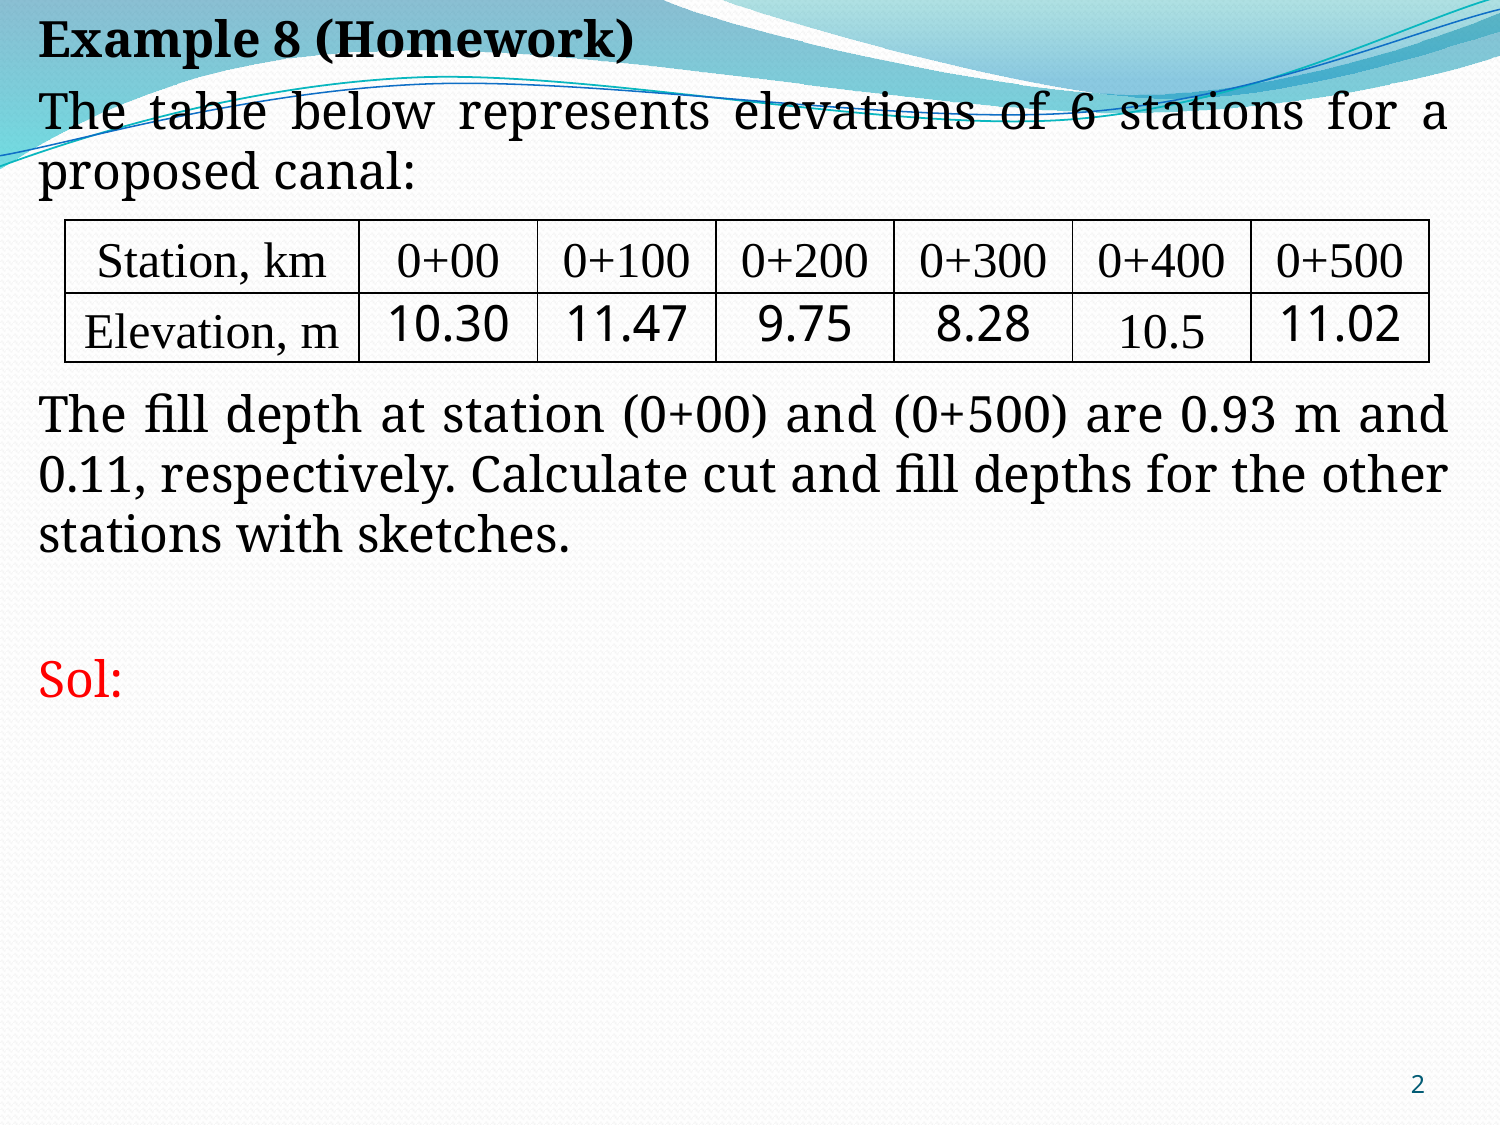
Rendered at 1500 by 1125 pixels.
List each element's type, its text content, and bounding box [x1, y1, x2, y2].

table_cell 10.30 [360, 294, 537, 361]
table_header 0+00 [360, 221, 537, 292]
table_cell 11.47 [538, 294, 715, 361]
table_cell Elevation, m [66, 294, 358, 361]
table_cell 11.02 [1252, 294, 1428, 361]
table_cell 8.28 [895, 294, 1072, 361]
table_header 0+100 [538, 221, 715, 292]
slide_number 2 [1299, 1042, 1425, 1103]
table_header 0+300 [895, 221, 1072, 292]
table_header 0+500 [1252, 221, 1428, 292]
table_header 0+200 [717, 221, 893, 292]
table_cell 10.5 [1073, 294, 1250, 361]
table_cell 9.75 [717, 294, 893, 361]
table_header Station, km [66, 221, 358, 292]
table_header 0+400 [1073, 221, 1250, 292]
